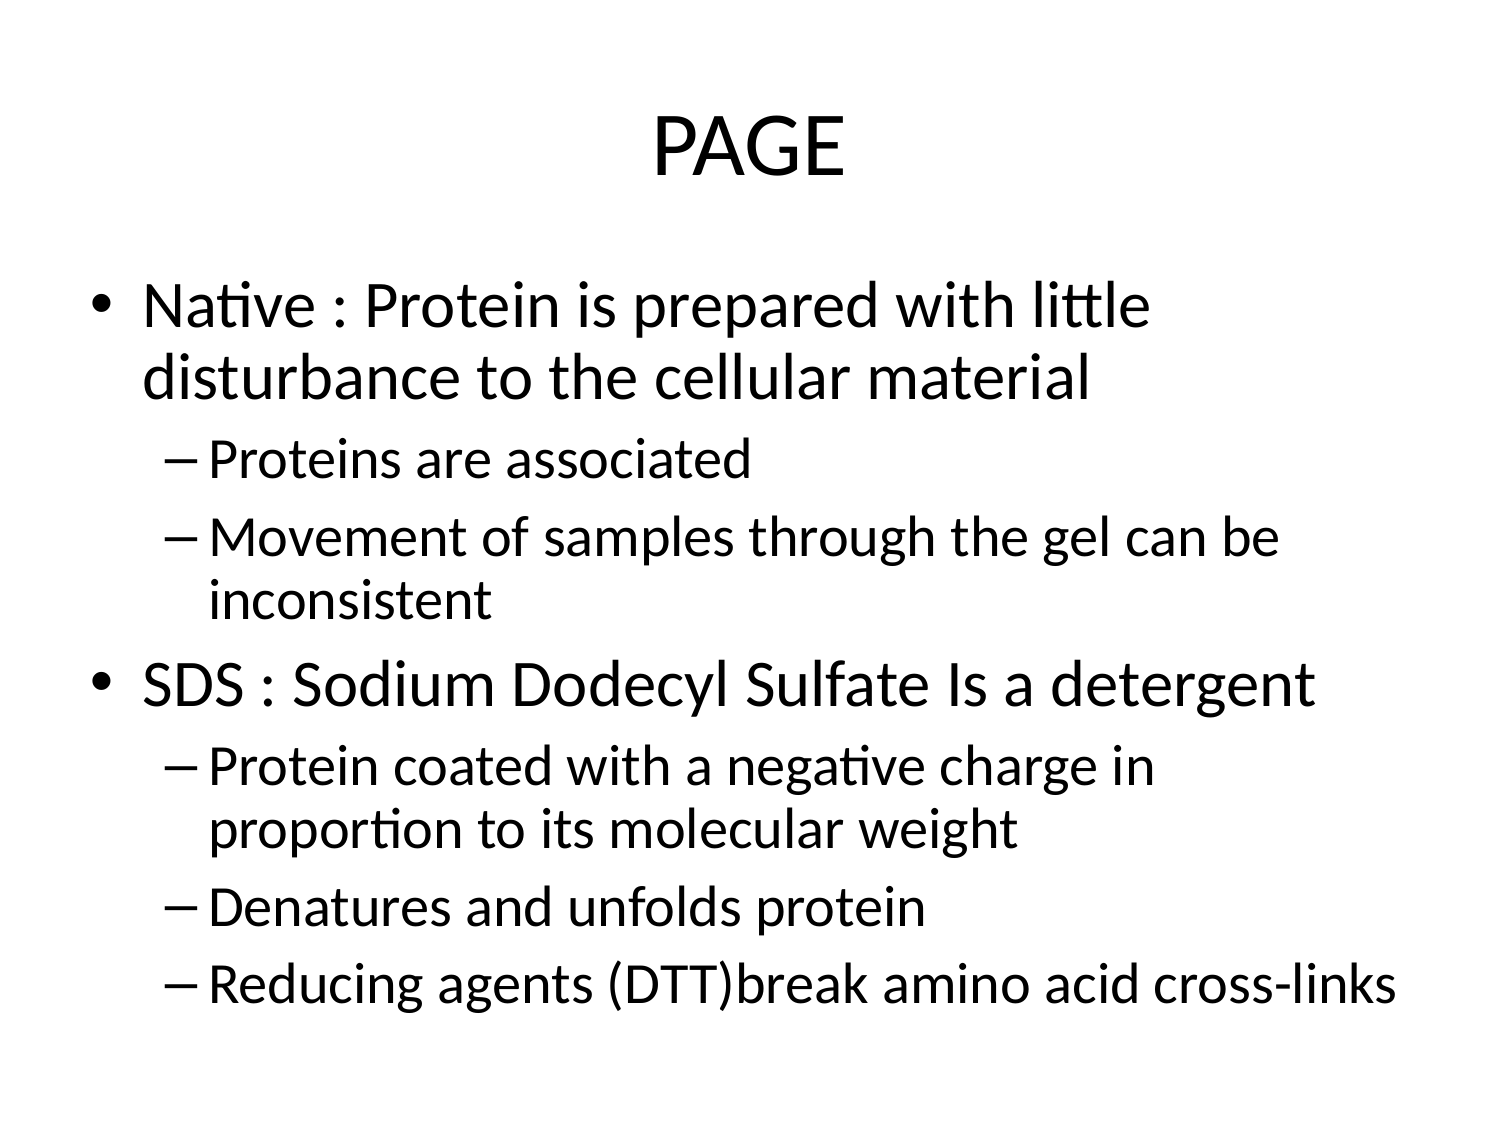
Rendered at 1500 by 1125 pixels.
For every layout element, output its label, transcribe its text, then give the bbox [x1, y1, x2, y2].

text_box PAGE [74, 45, 1425, 233]
text_box Native : Protein is prepared with little disturbance to the cellular material Proteins are associated Movement of samples through the gel can be inconsistent SDS : Sodium Dodecyl Sulfate Is a detergent Protein coated with a negative charge in proportion to its molecular weight Denatures and unfolds protein Reducing agents (DTT)break amino acid cross-links [74, 262, 1425, 1033]
